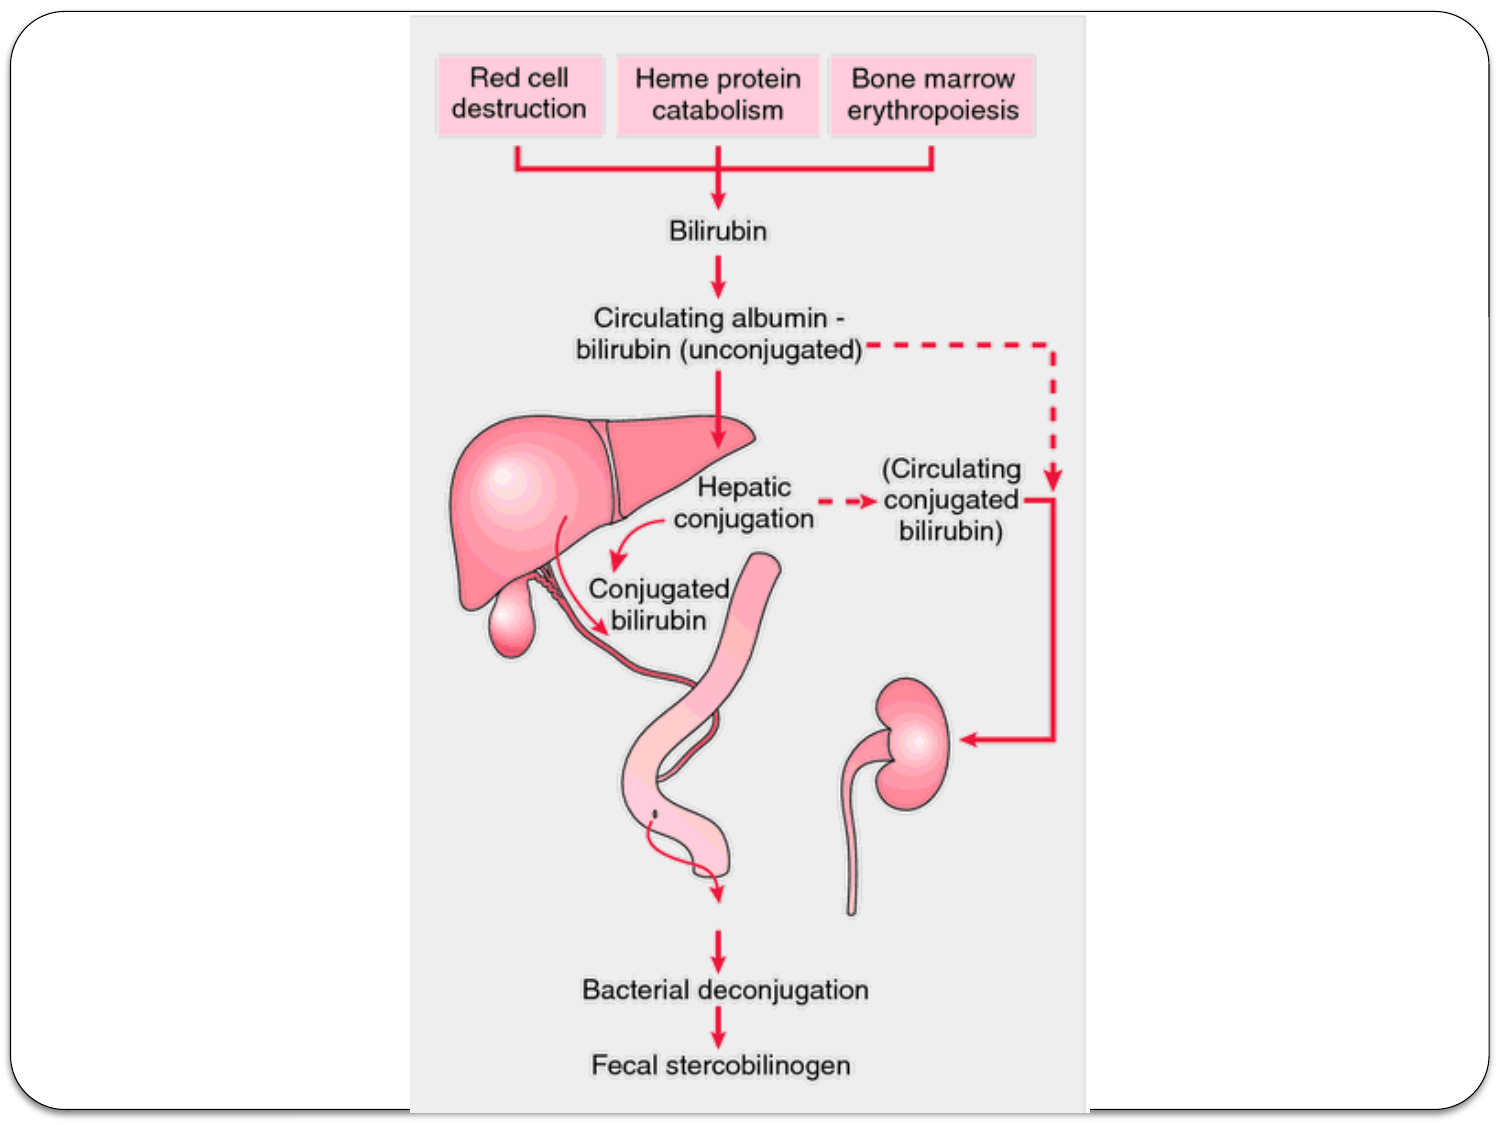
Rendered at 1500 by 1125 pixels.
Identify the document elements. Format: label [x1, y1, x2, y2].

picture [409, 12, 1091, 1113]
